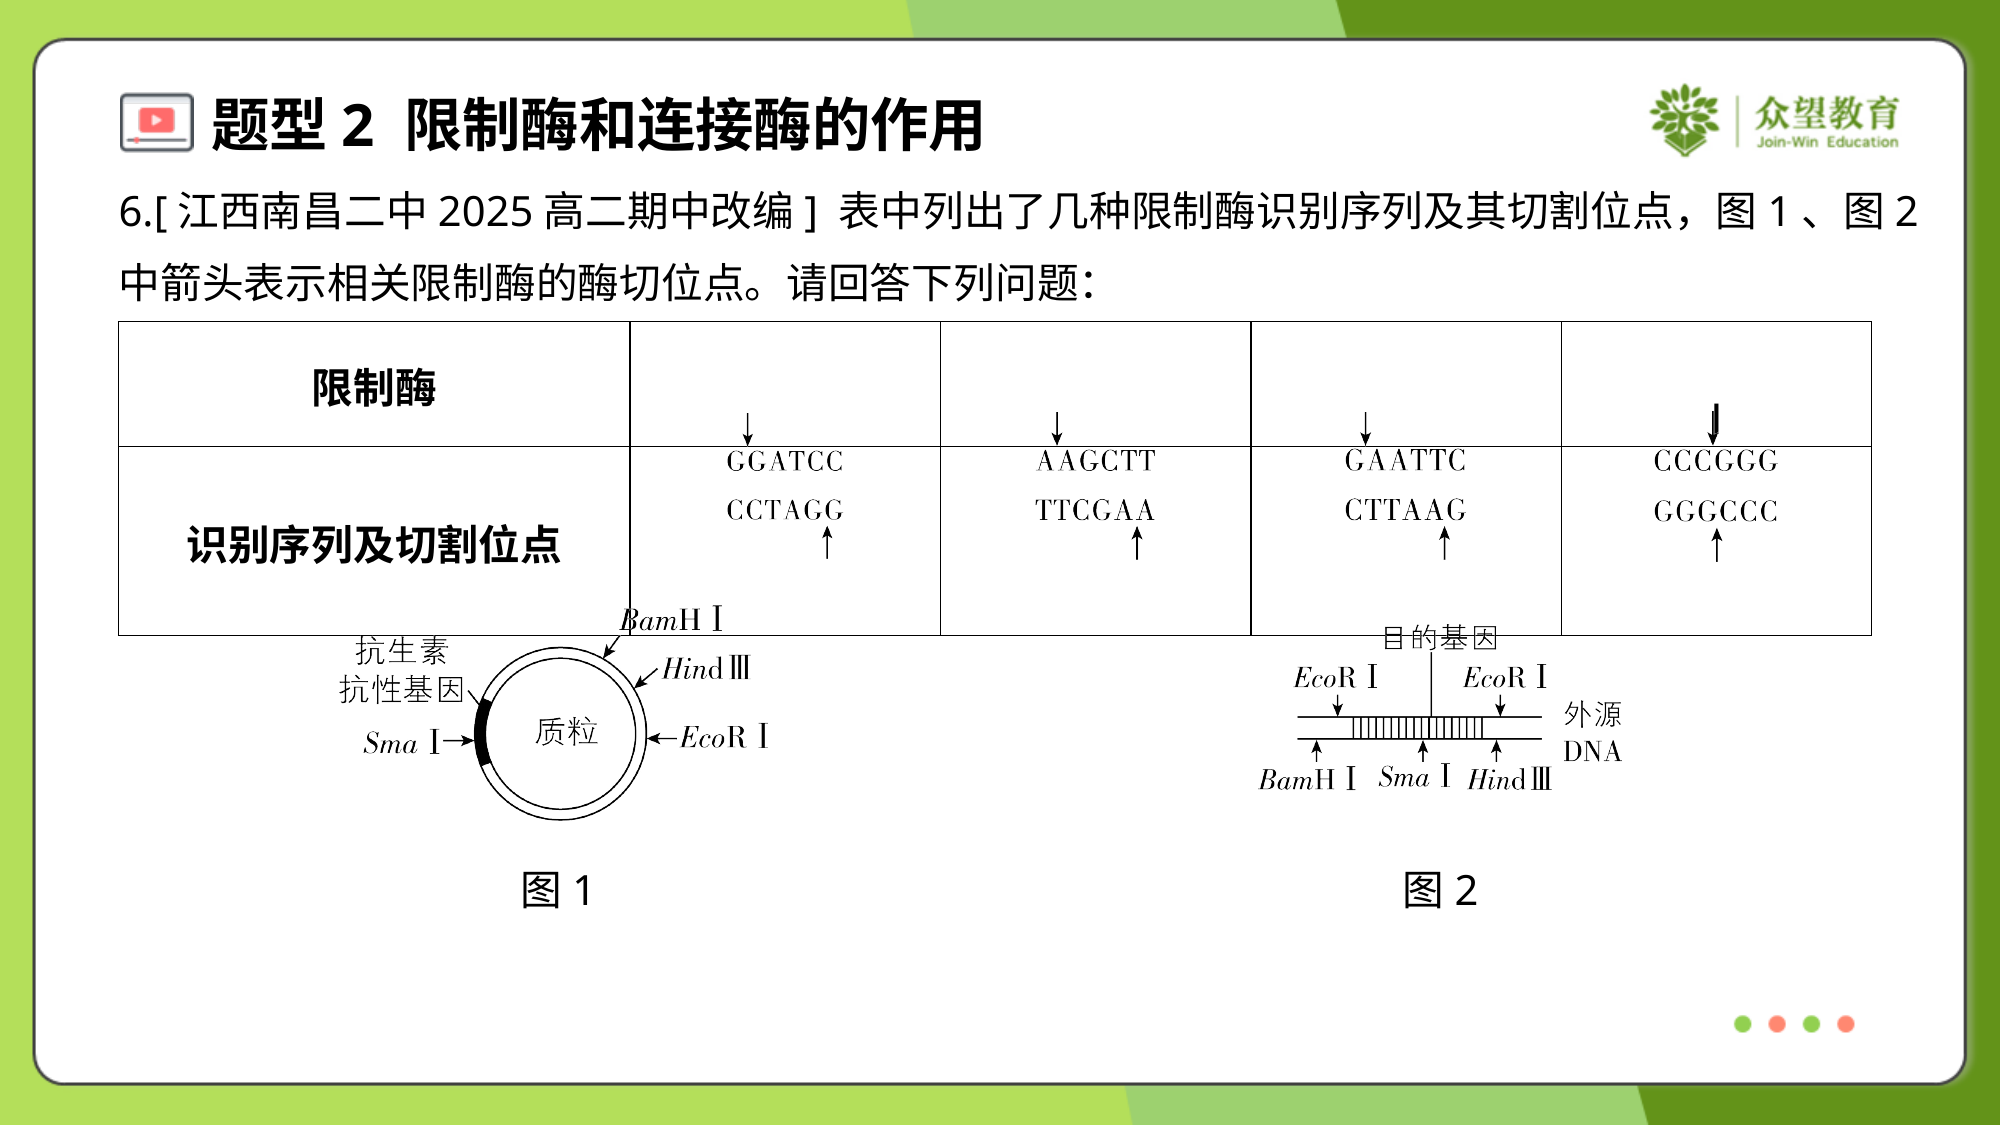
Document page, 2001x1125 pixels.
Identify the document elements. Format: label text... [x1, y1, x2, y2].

text_box 图1 [520, 841, 597, 975]
text_box 6.[江西南昌二中2025高二期中改编] 表中列出了几种限制酶识别序列及其切割位点，图1、图2 中箭头表示相关限制酶的酶切位点。请回答下列问题： [118, 159, 1883, 300]
text_box 图2 [1402, 841, 1479, 975]
picture [0, 0, 2000, 1125]
